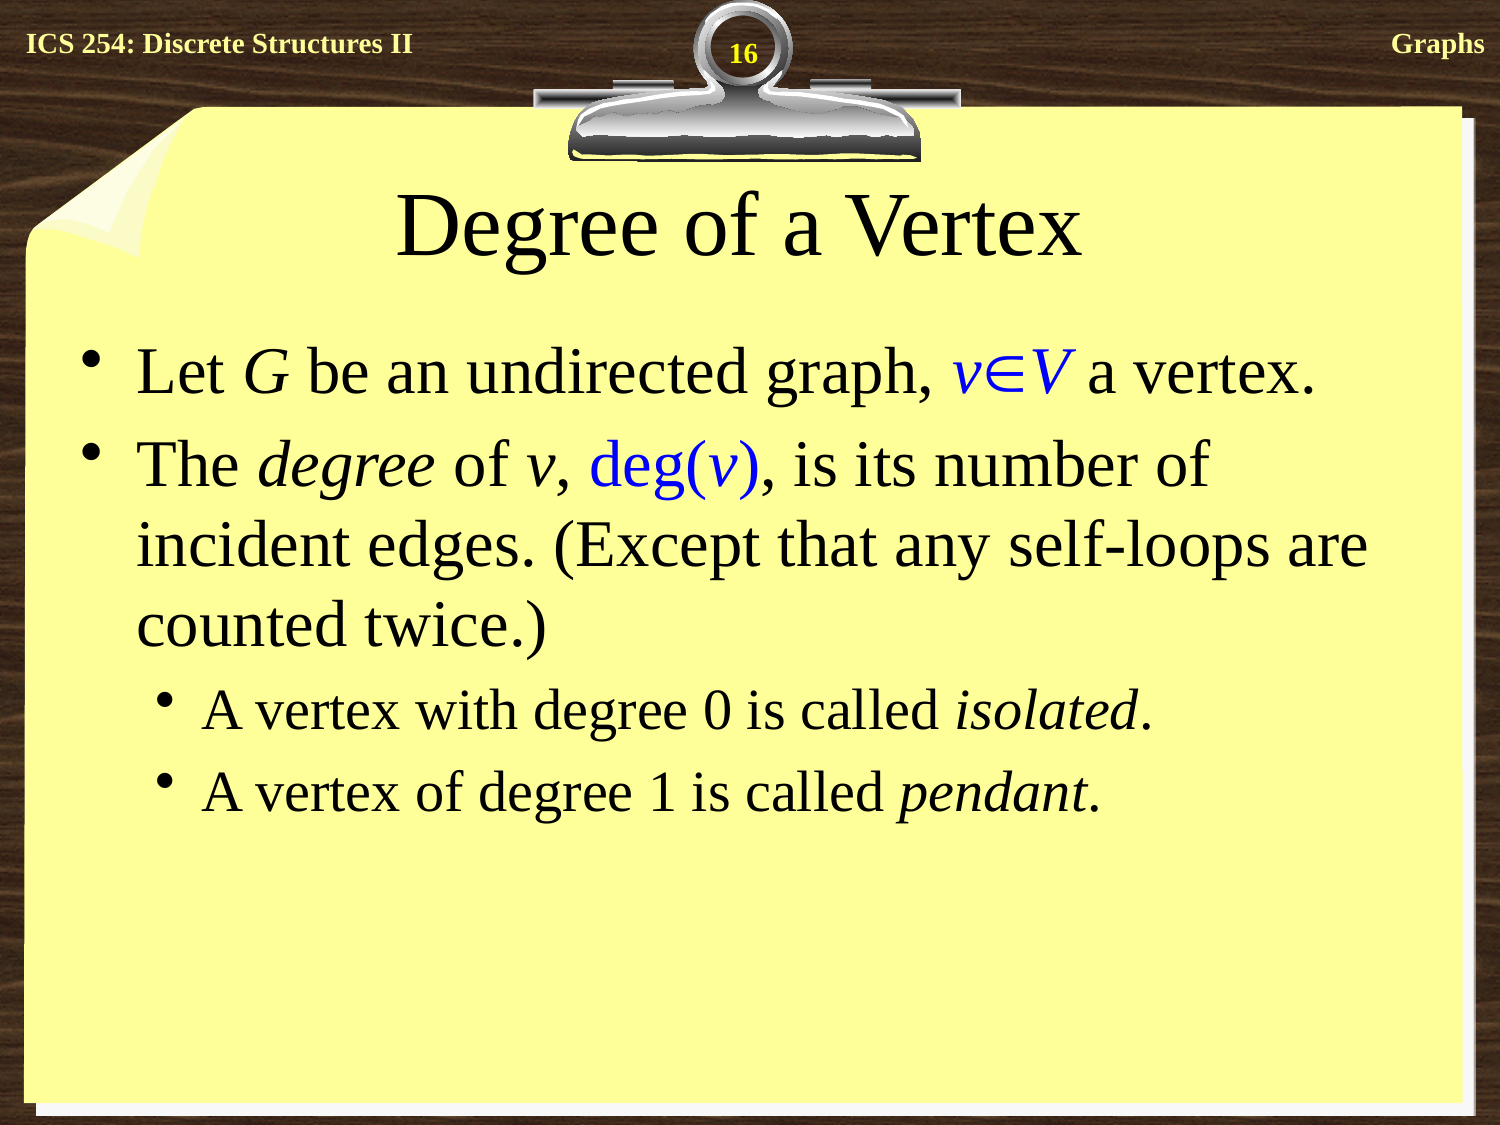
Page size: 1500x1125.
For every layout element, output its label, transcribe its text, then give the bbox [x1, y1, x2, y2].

title Degree of a Vertex [77, 125, 1403, 313]
slide_number 16 [394, 18, 774, 84]
picture [0, 0, 1500, 1125]
list Let G be an undirected graph, vV a vertex. The degree of v, deg(v), is its number of incident edges. (Except that any self-loops are counted twice.) A vertex with degree 0 is called isolated. A vertex of degree 1 is called pendant. [64, 318, 1405, 975]
picture [673, 84, 708, 89]
